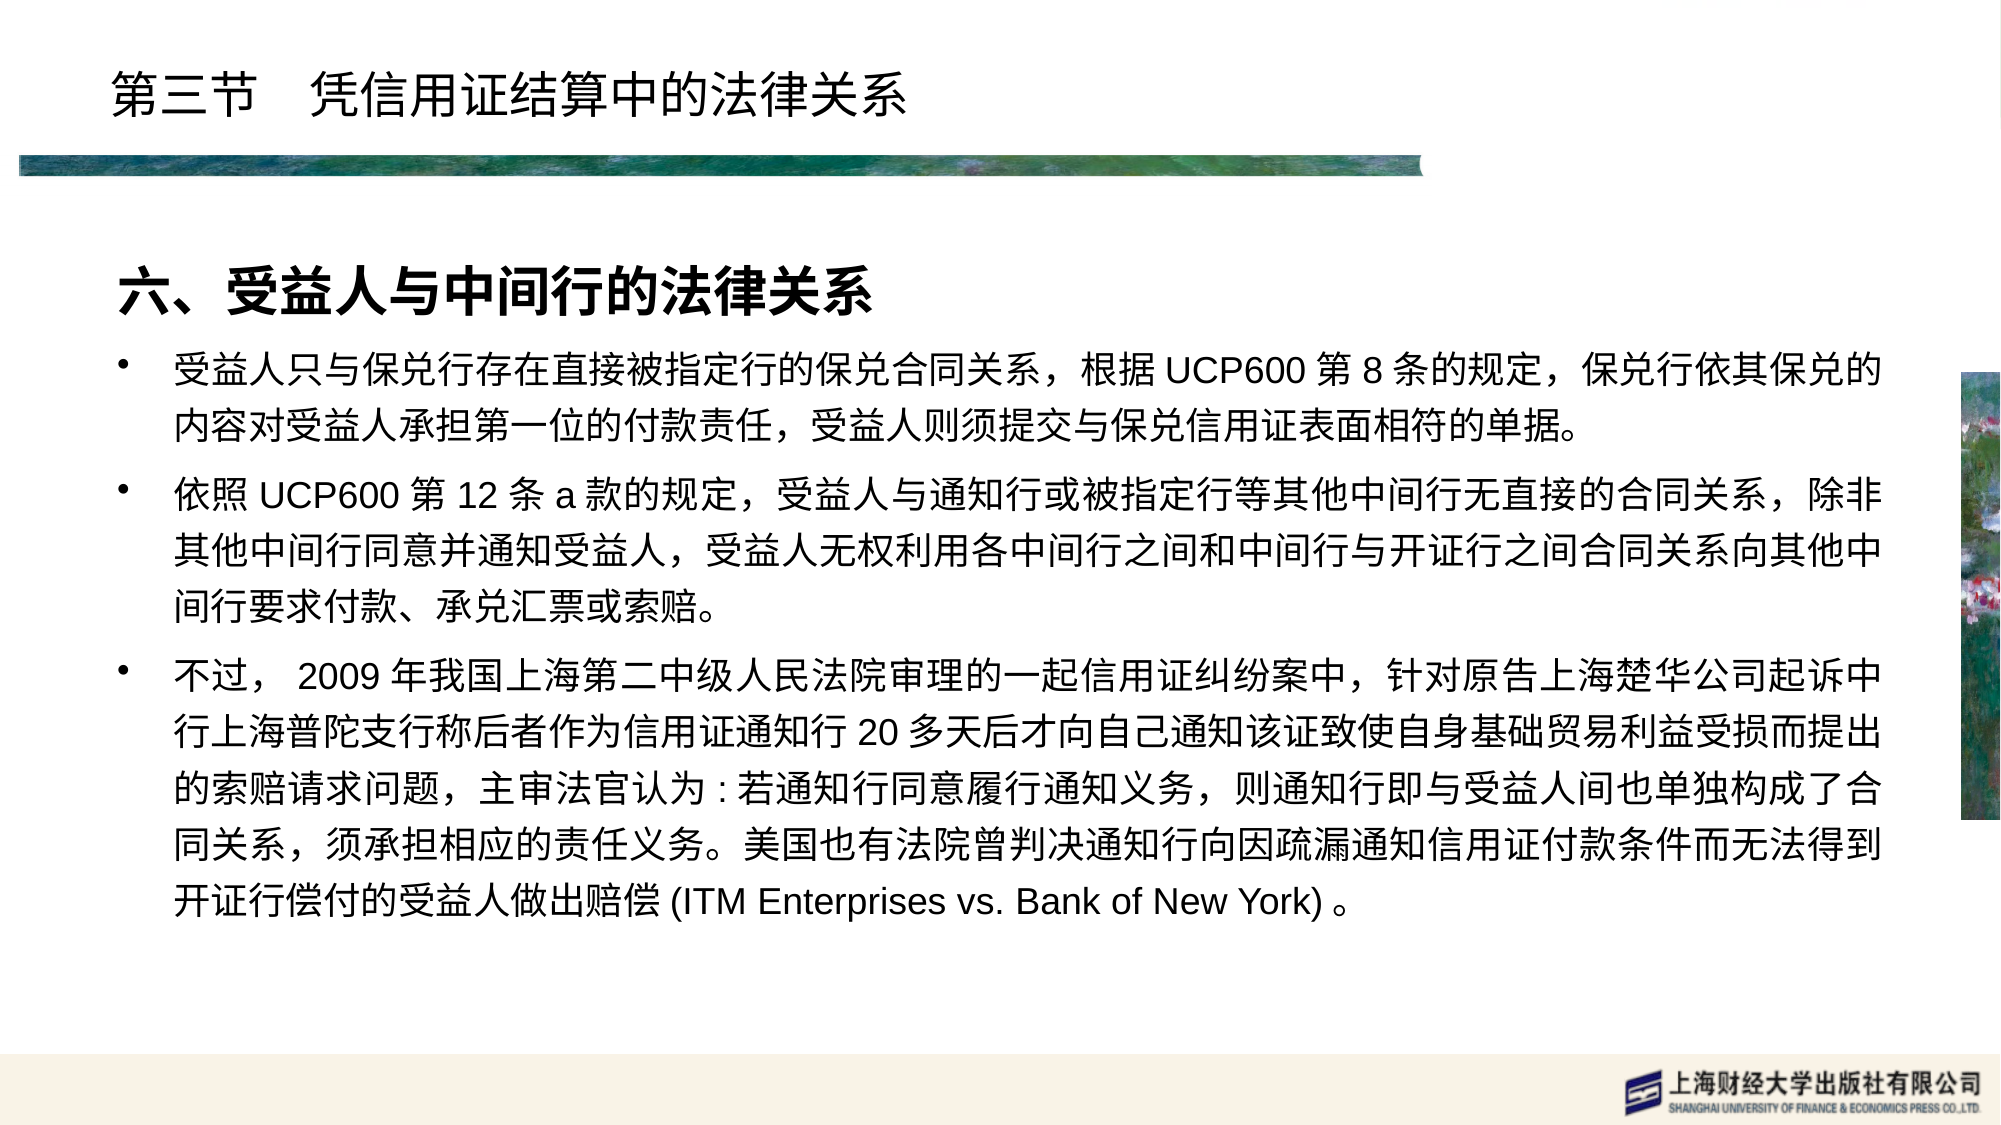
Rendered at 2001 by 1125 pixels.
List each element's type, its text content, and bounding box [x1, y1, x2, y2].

title 第三节 凭信用证结算中的法律关系 [94, 42, 1451, 146]
picture [0, 0, 2001, 1125]
list 六、受益人与中间行的法律关系 受益人只与保兑行存在直接被指定行的保兑合同关系，根据UCP600第8条的规定，保兑行依其保兑的内容对受益人承担第一位的付款责任，受益人则须提交与保兑信用证表面相符的单据。 依照UCP600第12条a款的规定，受益人与通知行或被指定行等其他中间行无直接的合同关系，除非其他中间行同意并通知受益人，受益人无权利用各中间行之间和中间行与开证行之间合同关系向其他中间行要求付款、承兑汇票或索赔。 不过，2009年我国上海第二中级人民法院审理的一起信用证纠纷案中，针对原告上海楚华公司起诉中行上海普陀支行称后者作为信用证通知行20多天后才向自己通知该证致使自身基础贸易利益受损而提出的索赔请求问题，主审法官认为:若通知行同意履行通知义务，则通知行即与受益人间也单独构成了合同关系，须承担相应的责任义务。美国也有法院曾判决通知行向因疏漏通知信用证付款条件而无法得到开证行偿付的受益人做出赔偿(ITM Enterprises vs. Bank of New York)。 [102, 233, 1898, 1032]
